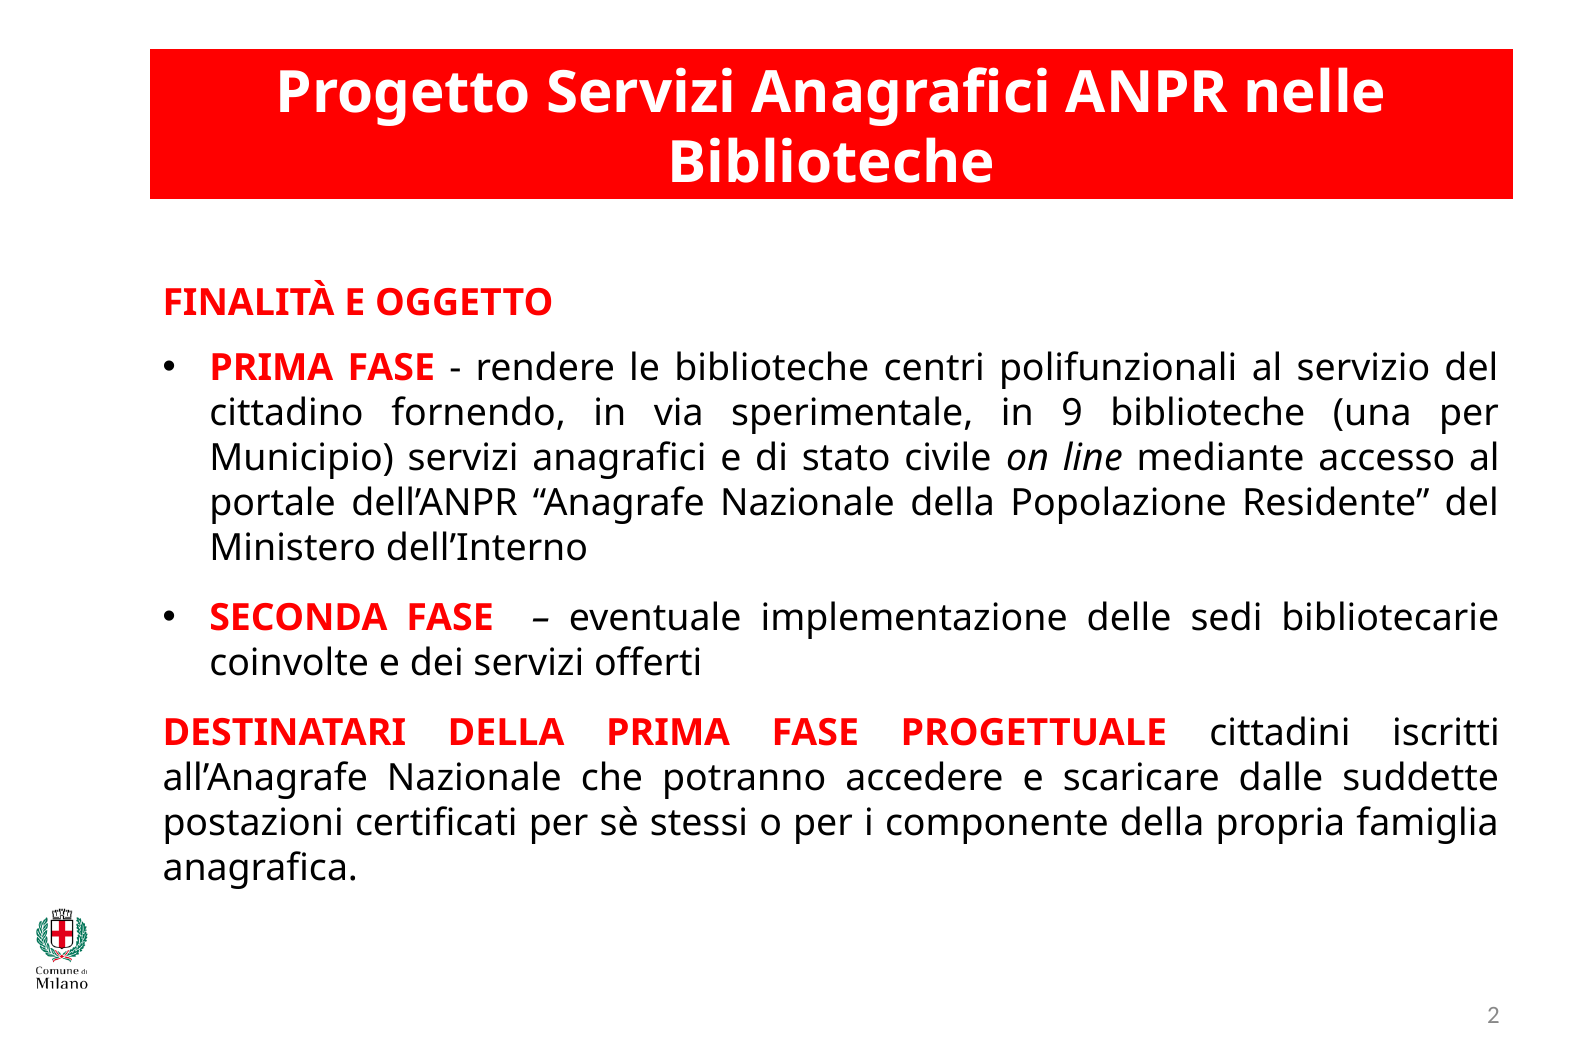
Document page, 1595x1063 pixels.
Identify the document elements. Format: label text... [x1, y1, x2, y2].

text_box FINALITÀ E OGGETTO PRIMA FASE - rendere le biblioteche centri polifunzionali al servizio del cittadino fornendo, in via sperimentale, in 9 biblioteche (una per Municipio) servizi anagrafici e di stato civile on line mediante accesso al portale dell’ANPR “Anagrafe Nazionale della Popolazione Residente” del Ministero dell’Interno SECONDA FASE – eventuale implementazione delle sedi bibliotecarie coinvolte e dei servizi offerti DESTINATARI DELLA PRIMA FASE PROGETTUALE cittadini iscritti all’Anagrafe Nazionale che potranno accedere e scaricare dalle suddette postazioni certificati per sè stessi o per i componente della propria famiglia anagrafica. [147, 270, 1515, 921]
picture [0, 850, 126, 1028]
text_box Progetto Servizi Anagrafici ANPR nelle Biblioteche [146, 45, 1517, 204]
slide_number 2 [1142, 985, 1515, 1042]
